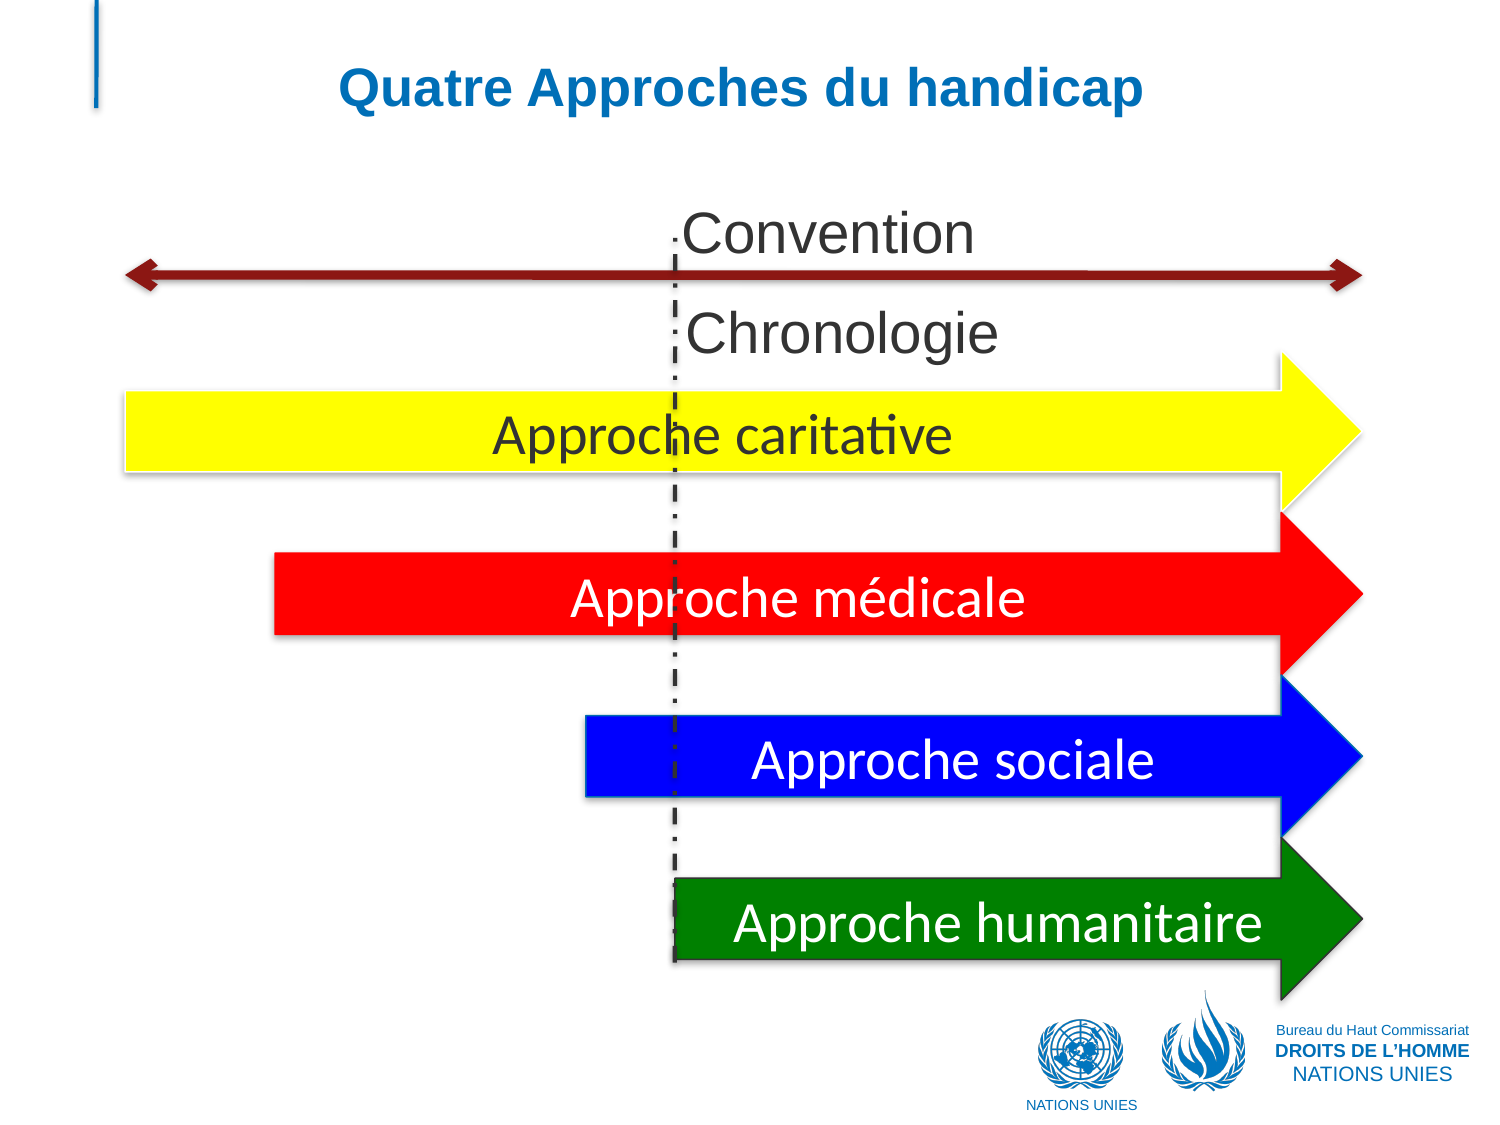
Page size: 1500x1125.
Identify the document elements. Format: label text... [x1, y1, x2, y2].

text_box NATIONS UNIES [980, 1088, 1184, 1121]
text_box Chronologie [650, 287, 1037, 373]
text_box Approche sociale [585, 674, 1364, 837]
picture [1037, 990, 1457, 1107]
text_box Approche médicale [274, 511, 1364, 675]
text_box Bureau du Haut Commissariat DROITS DE L’HOMME NATIONS UNIES [1245, 1013, 1500, 1094]
text_box Approche humanitaire [674, 836, 1364, 1001]
text_box Approche caritative [124, 349, 1364, 512]
title Quatre Approches du handicap [121, 45, 1363, 224]
text_box Convention [650, 187, 1008, 273]
